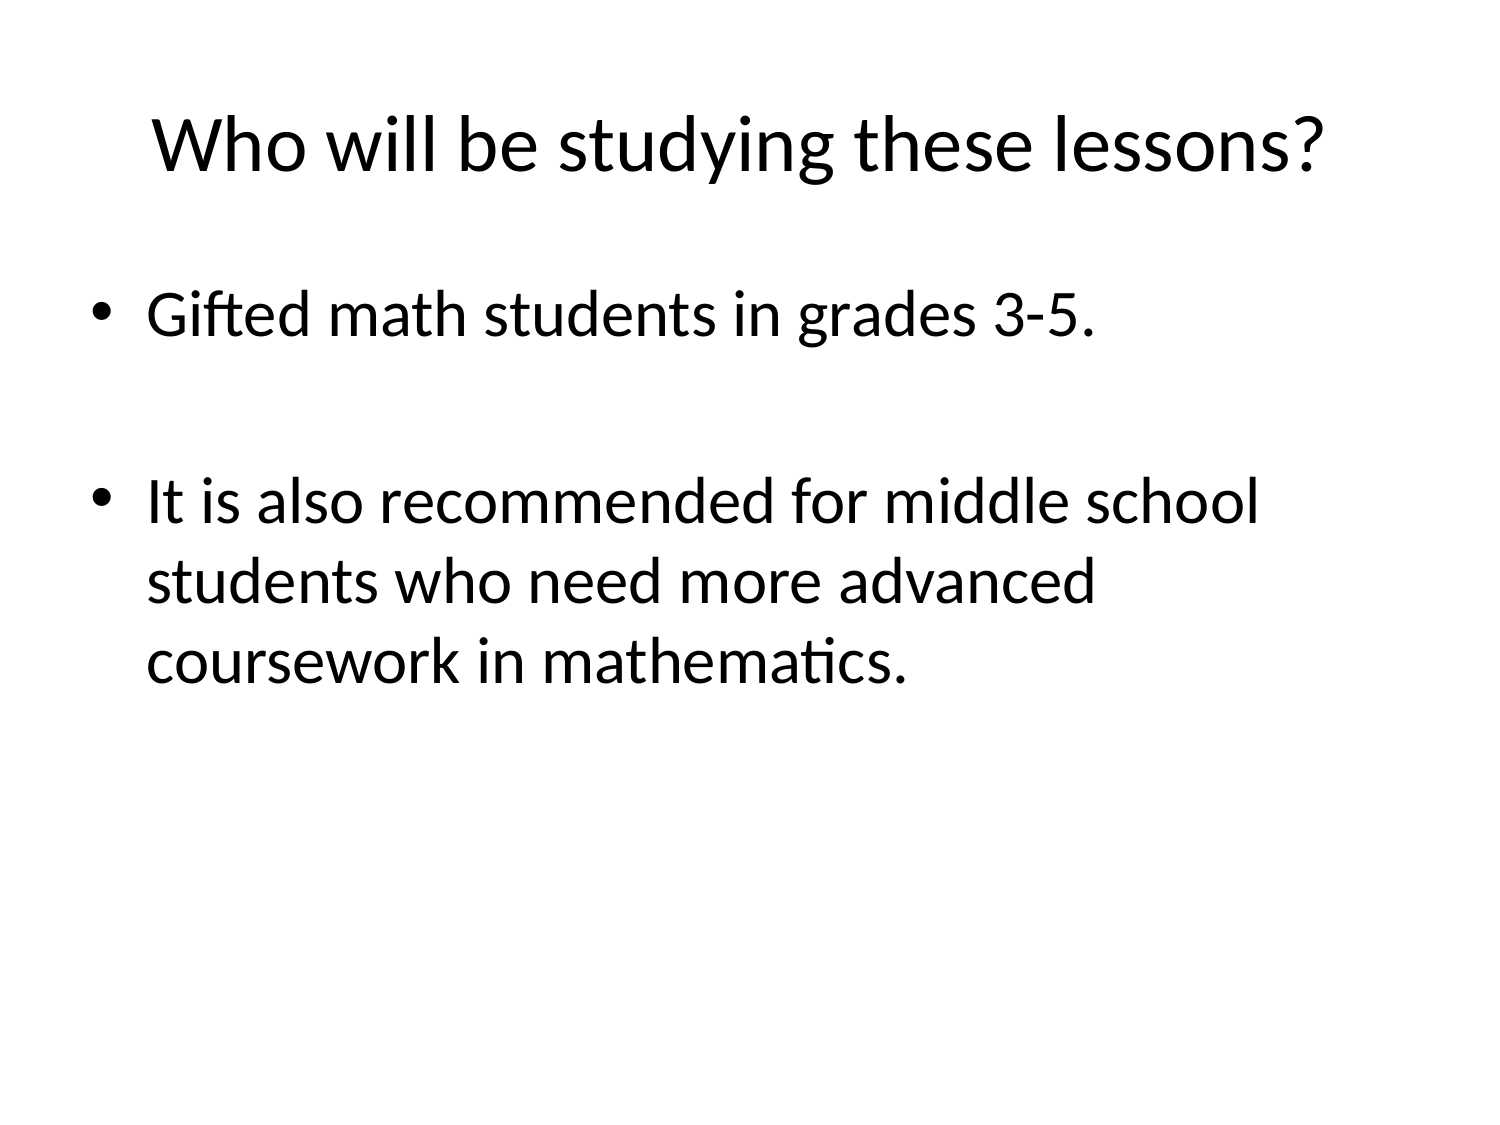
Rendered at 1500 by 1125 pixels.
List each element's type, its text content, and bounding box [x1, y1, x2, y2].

list Gifted math students in grades 3-5. It is also recommended for middle school students who need more advanced coursework in mathematics. [75, 262, 1425, 1005]
title Who will be studying these lessons? [75, 45, 1425, 233]
